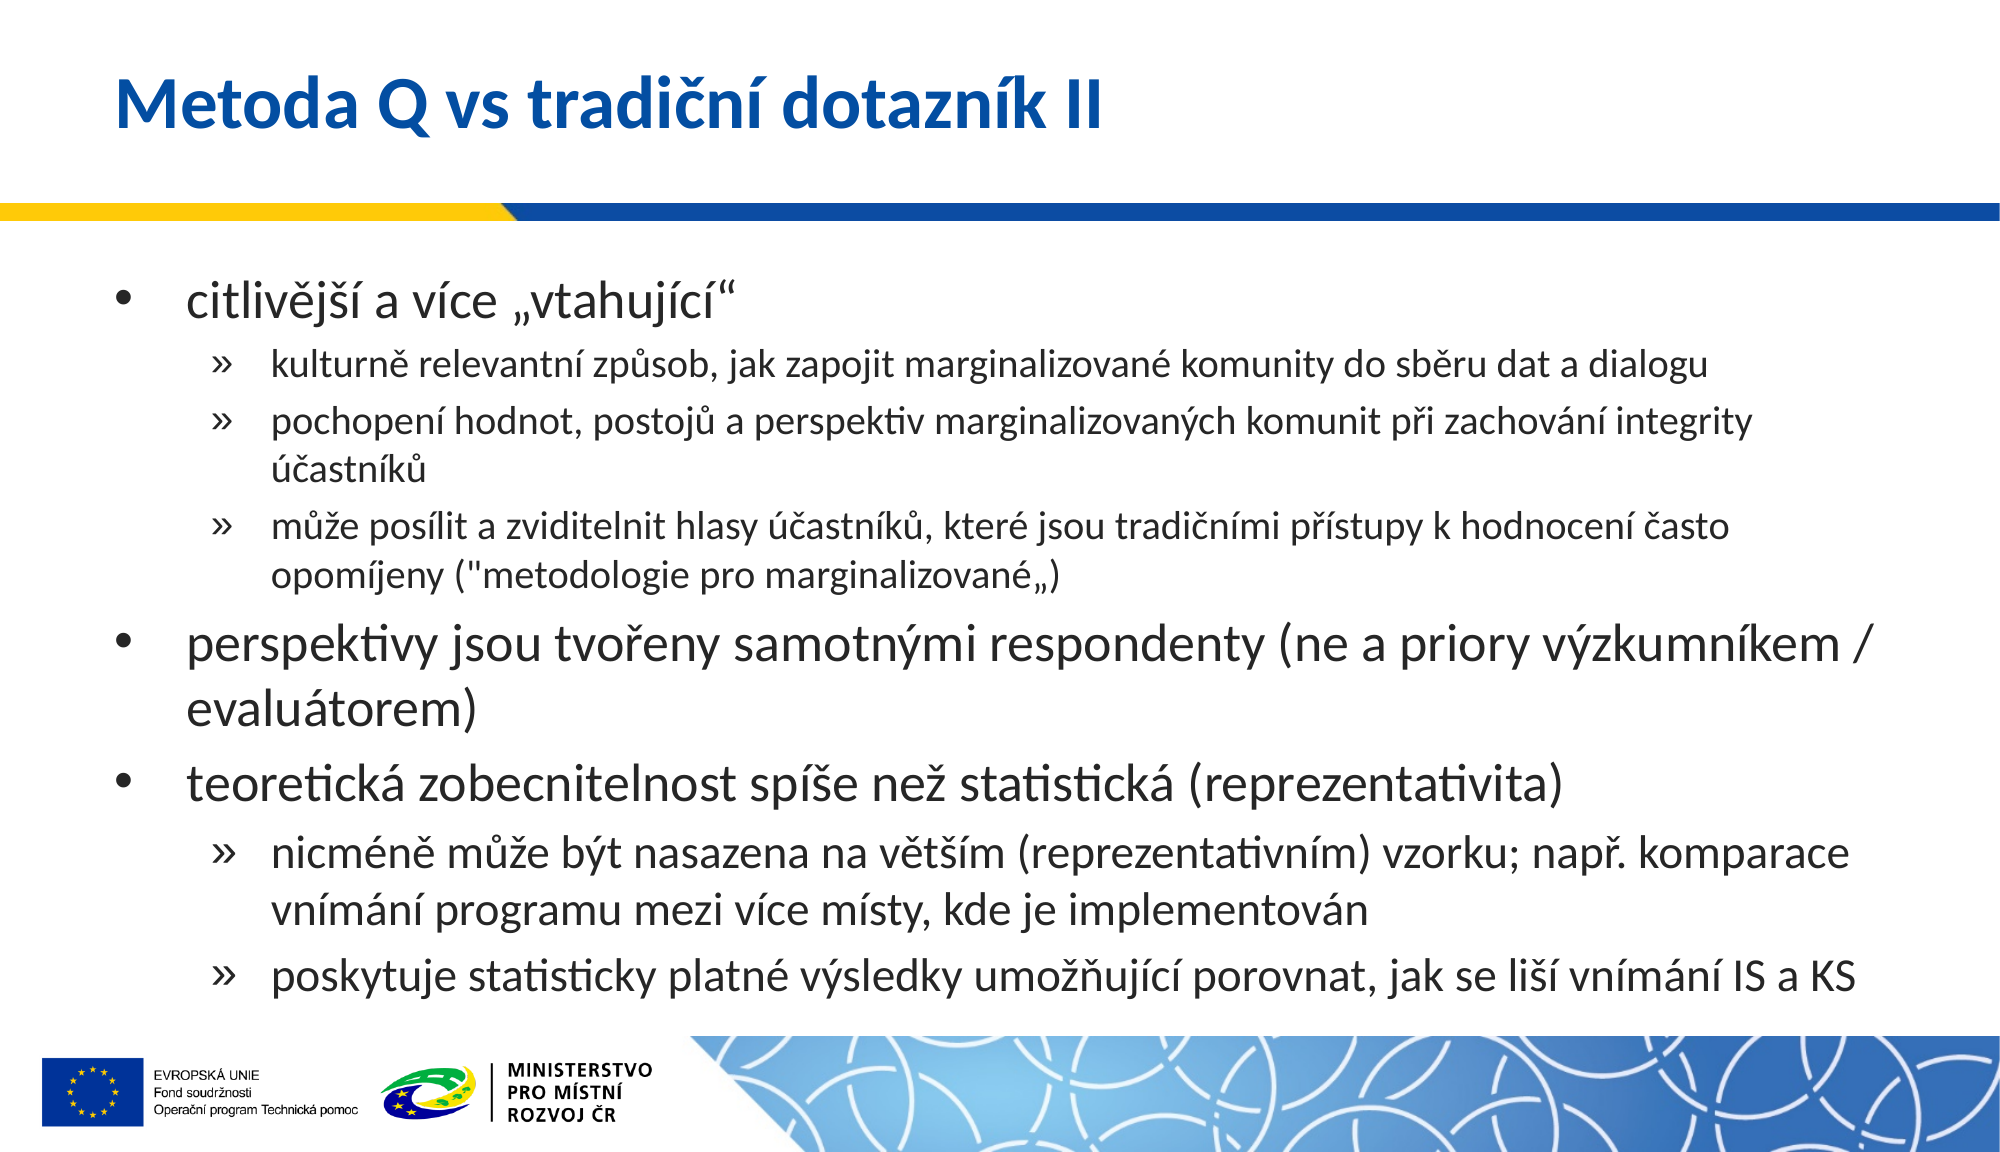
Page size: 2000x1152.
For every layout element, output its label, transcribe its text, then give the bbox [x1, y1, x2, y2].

picture [680, 1036, 2000, 1152]
title Metoda Q vs tradiční dotazník II [99, 46, 1900, 198]
picture [19, 1035, 674, 1149]
list citlivější a více „vtahující“ kulturně relevantní způsob, jak zapojit marginalizované komunity do sběru dat a dialogu pochopení hodnot, postojů a perspektiv marginalizovaných komunit při zachování integrity účastníků může posílit a zviditelnit hlasy účastníků, které jsou tradičními přístupy k hodnocení často opomíjeny ("metodologie pro marginalizované„) perspektivy jsou tvořeny samotnými respondenty (ne a priory výzkumníkem / evaluátorem) teoretická zobecnitelnost spíše než statistická (reprezentativita) nicméně může být nasazena na větším (reprezentativním) vzorku; např. komparace vnímání programu mezi více místy, kde je implementován poskytuje statisticky platné výsledky umožňující porovnat, jak se liší vnímání IS a KS [99, 257, 1900, 1061]
picture [0, 203, 2000, 221]
